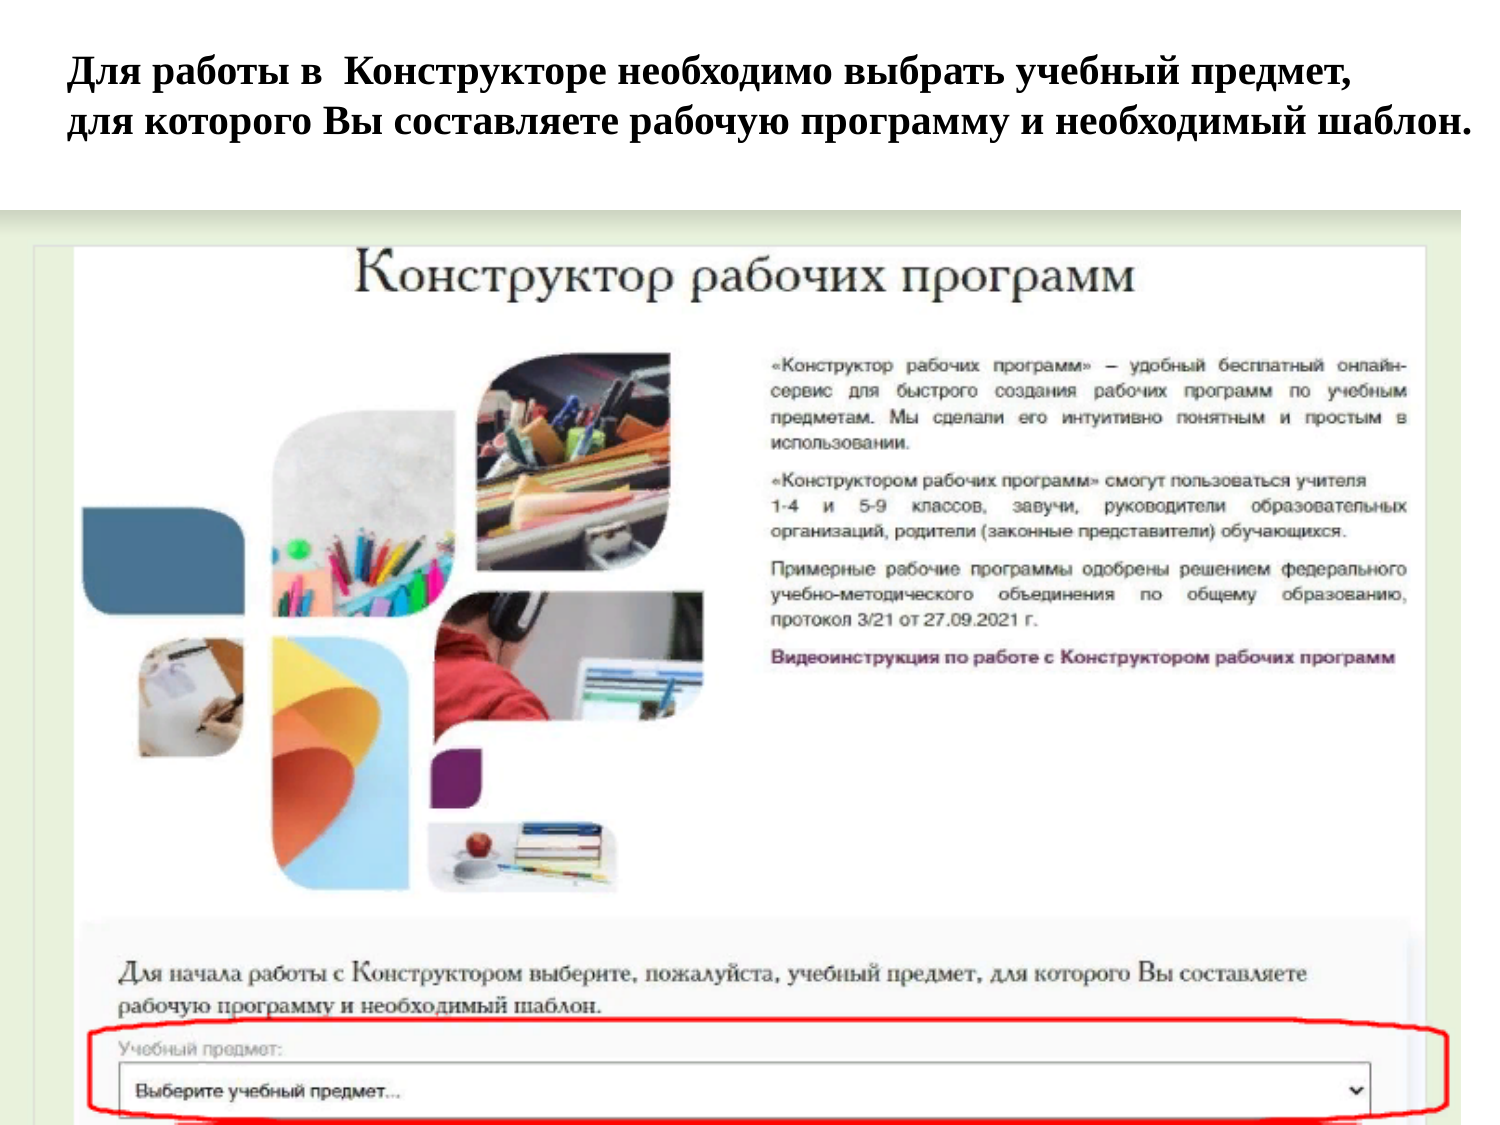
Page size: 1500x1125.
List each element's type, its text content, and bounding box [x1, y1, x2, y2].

text_box Для работы в Конструкторе необходимо выбрать учебный предмет, для которого Вы составляете рабочую программу и необходимый шаблон. [51, 35, 1500, 151]
picture [0, 210, 1461, 1125]
